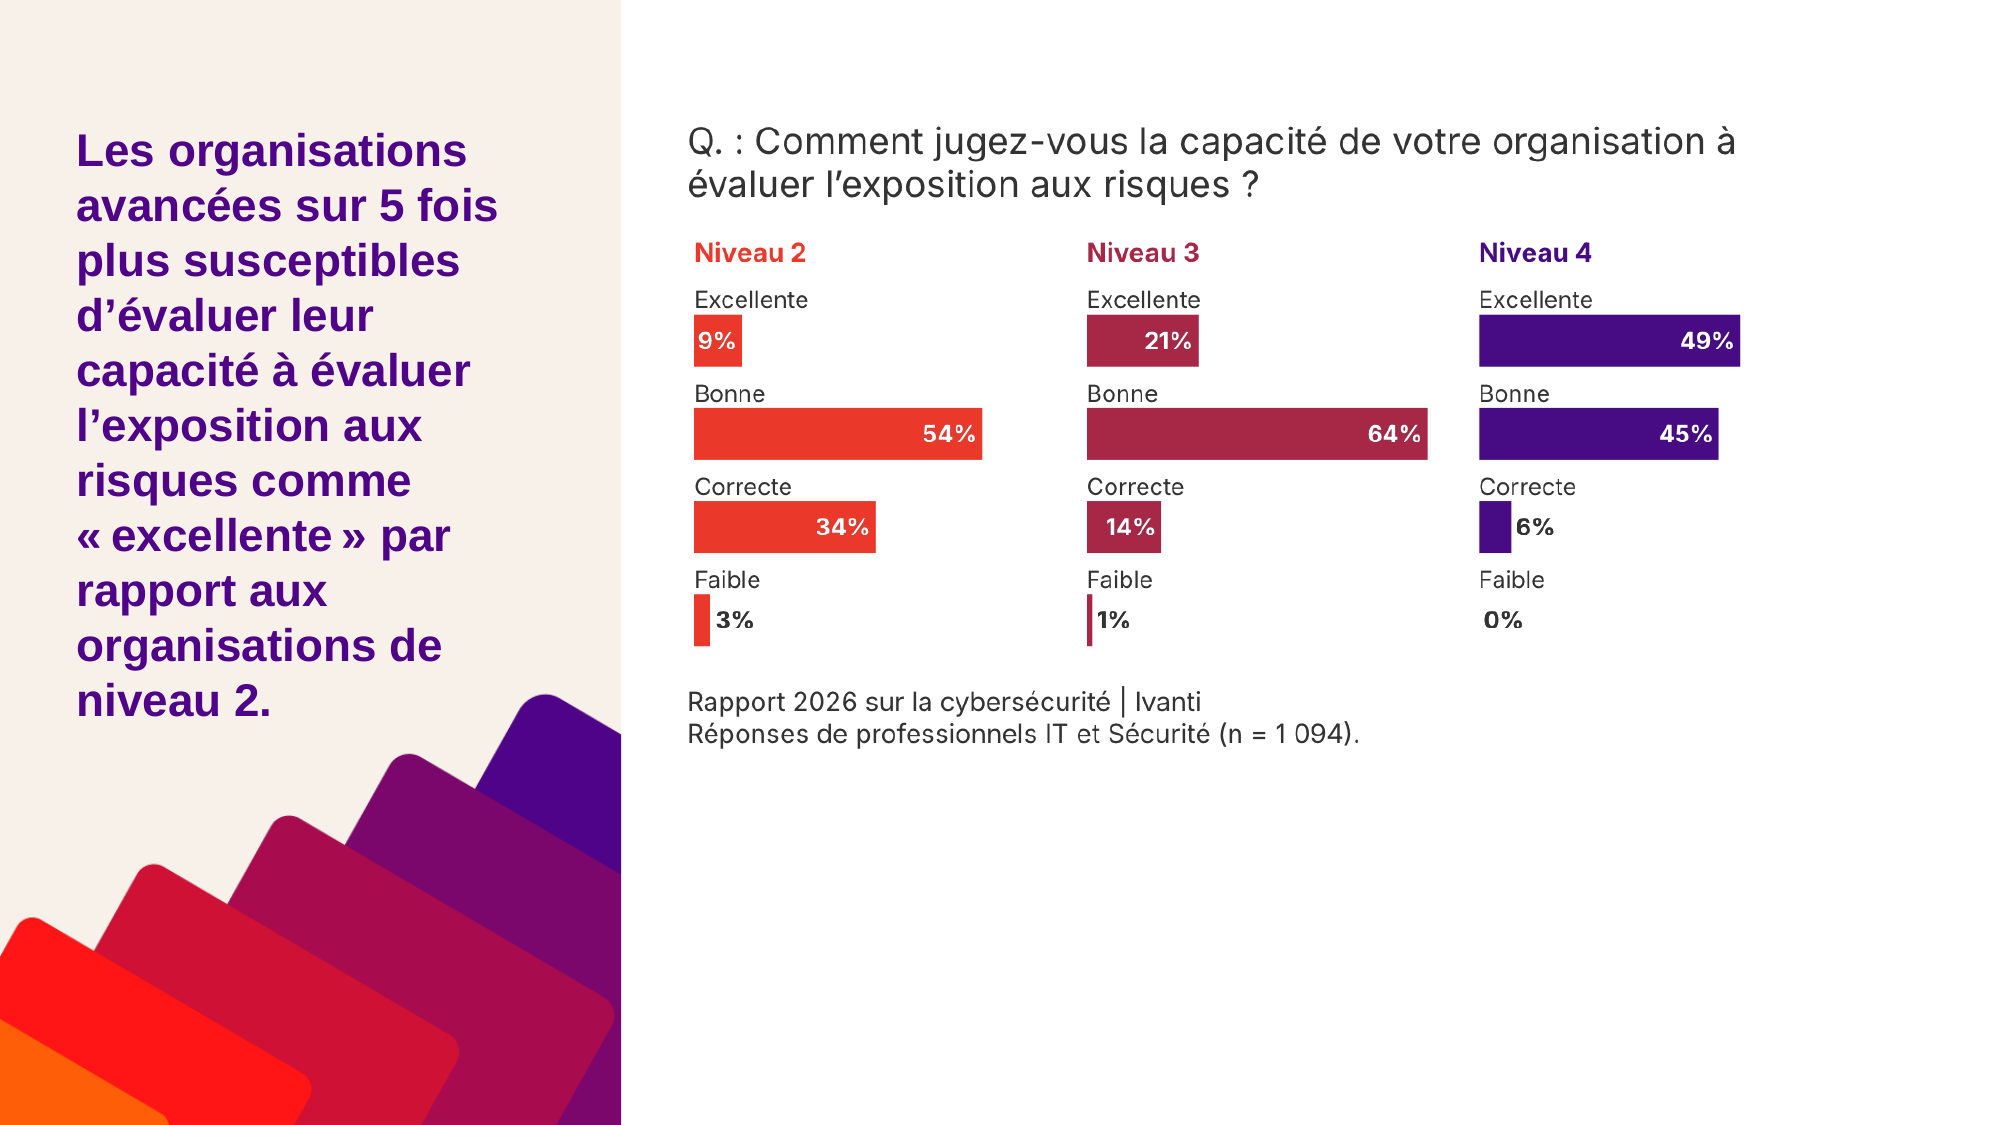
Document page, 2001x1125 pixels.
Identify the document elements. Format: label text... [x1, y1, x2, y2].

picture [663, 83, 1852, 767]
text_box Les organisations avancées sur 5 fois plus susceptibles d’évaluer leur capacité à évaluer l’exposition aux risques comme « excellente » par rapport aux organisations de niveau 2. [61, 113, 567, 617]
text_box [0, 0, 622, 617]
picture [0, 617, 622, 1125]
